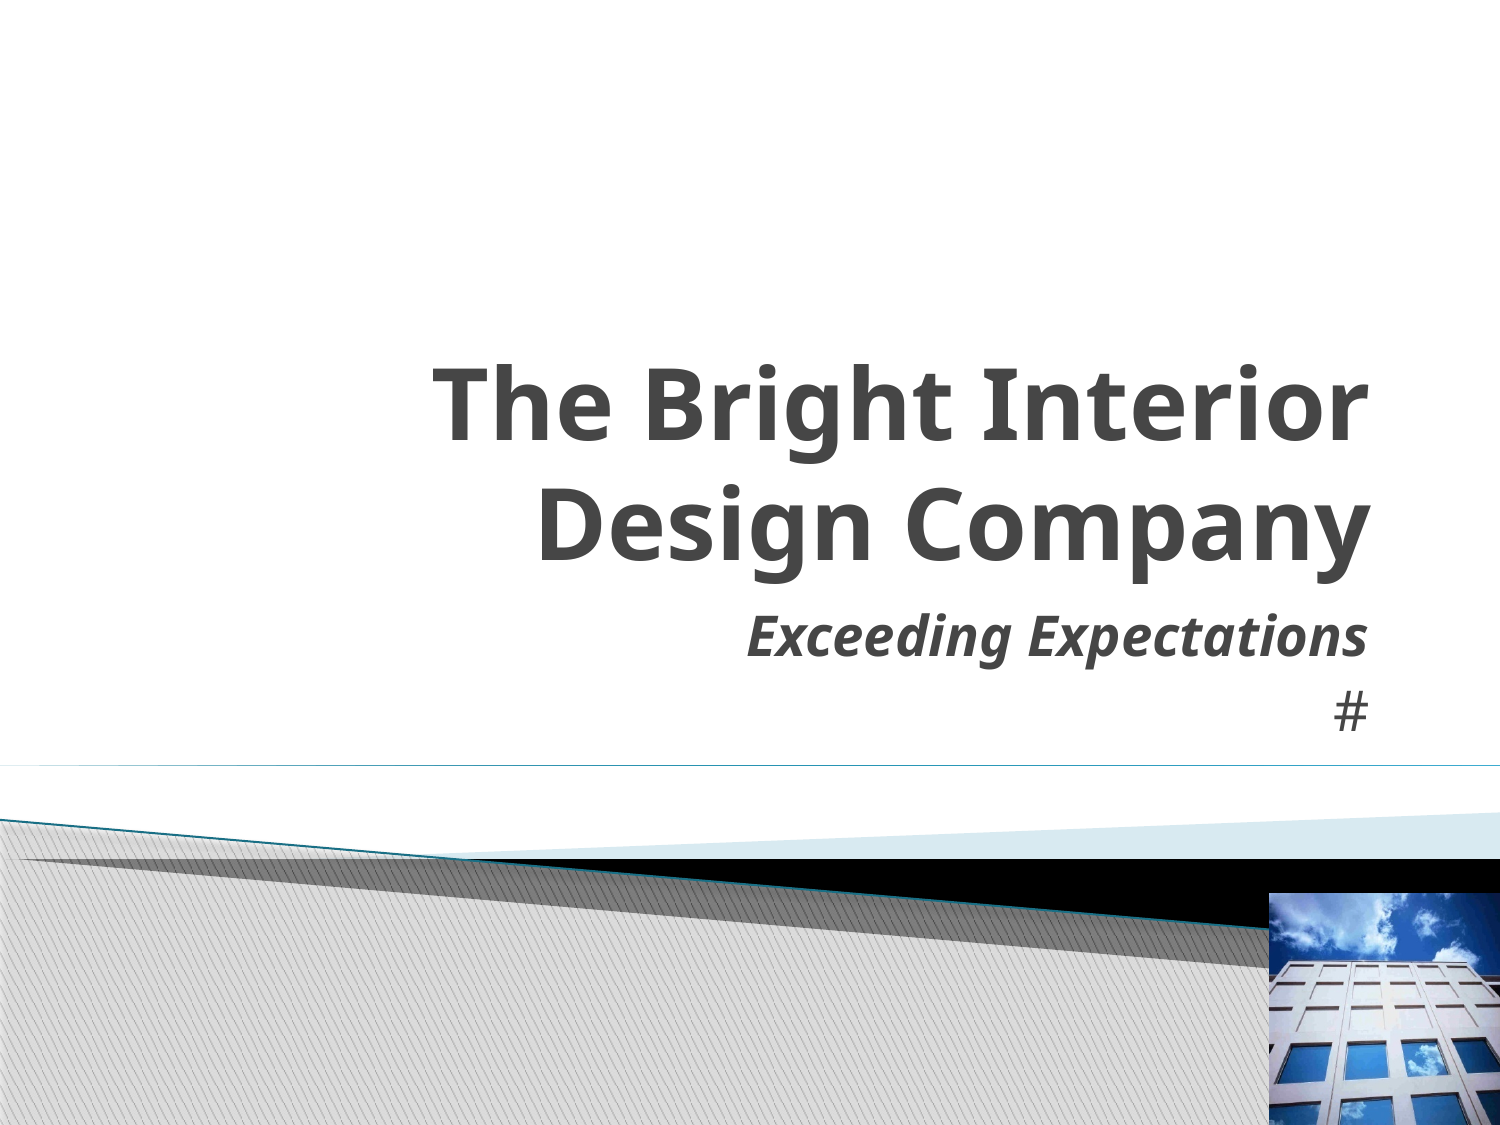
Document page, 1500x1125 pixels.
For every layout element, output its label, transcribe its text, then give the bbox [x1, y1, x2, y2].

picture [5, 859, 1500, 1125]
title The Bright Interior Design Company [112, 287, 1388, 588]
subtitle Exceeding Expectations # [112, 592, 1388, 790]
